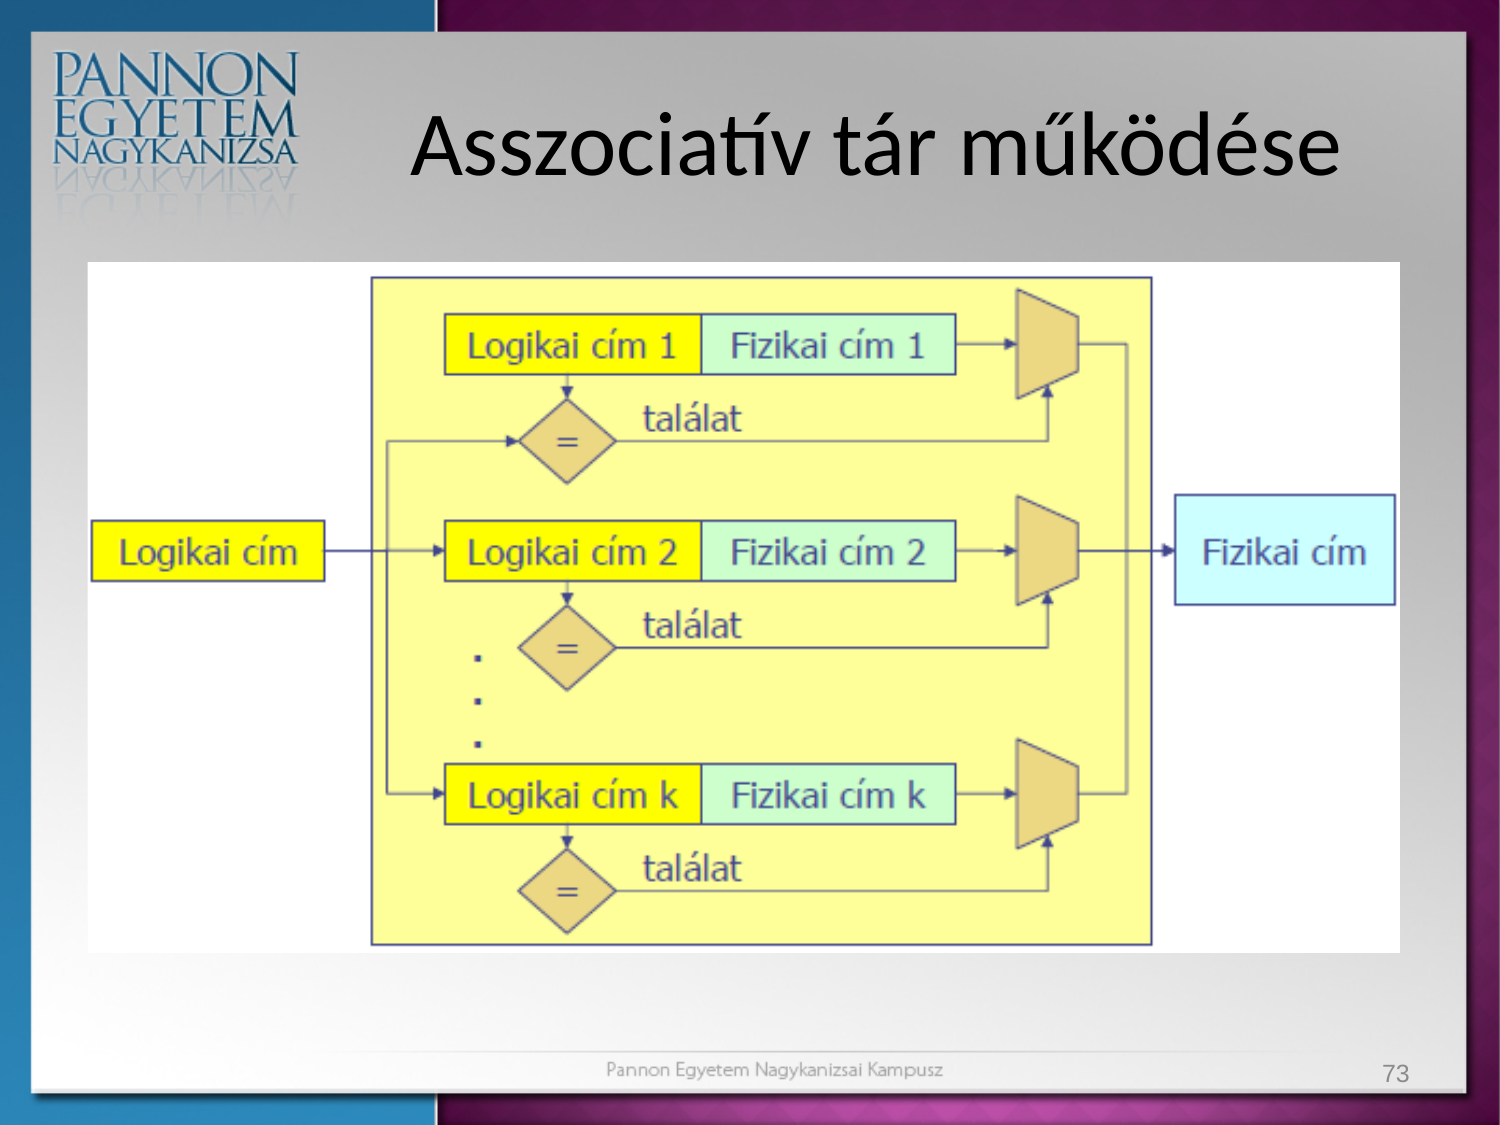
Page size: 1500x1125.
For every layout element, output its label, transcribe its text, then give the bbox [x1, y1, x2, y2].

title Asszociatív tár működése [328, 45, 1425, 233]
slide_number 73 [1074, 1042, 1425, 1103]
picture [0, 0, 1500, 1125]
